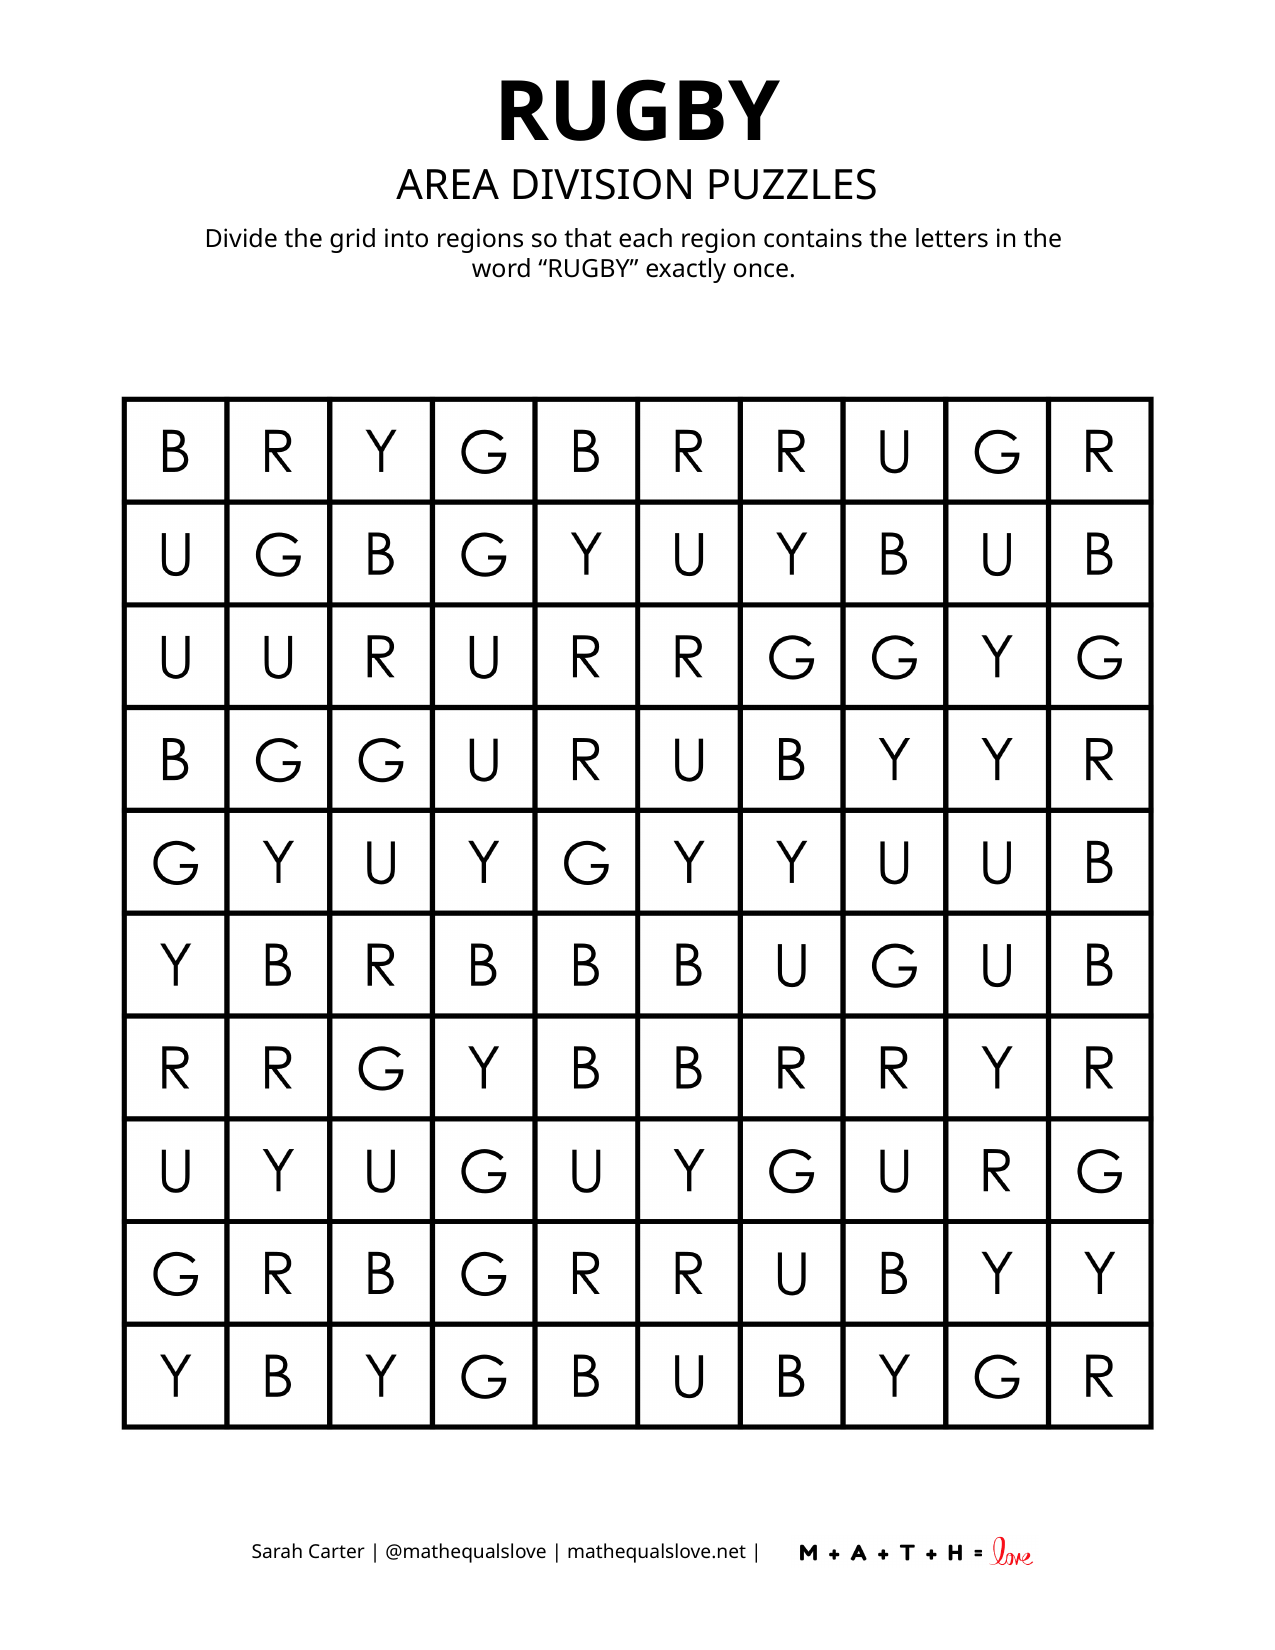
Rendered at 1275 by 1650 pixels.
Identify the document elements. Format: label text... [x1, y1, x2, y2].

text_box Sarah Carter | @mathequalslove | mathequalslove.net | [236, 1532, 1071, 1570]
picture [790, 1534, 1039, 1569]
text_box RUGBY AREA DIVISION PUZZLES [77, 50, 1198, 214]
text_box Divide the grid into regions so that each region contains the letters in the word “RUGBY” exactly once. [0, 214, 1275, 290]
picture [118, 394, 1156, 1432]
